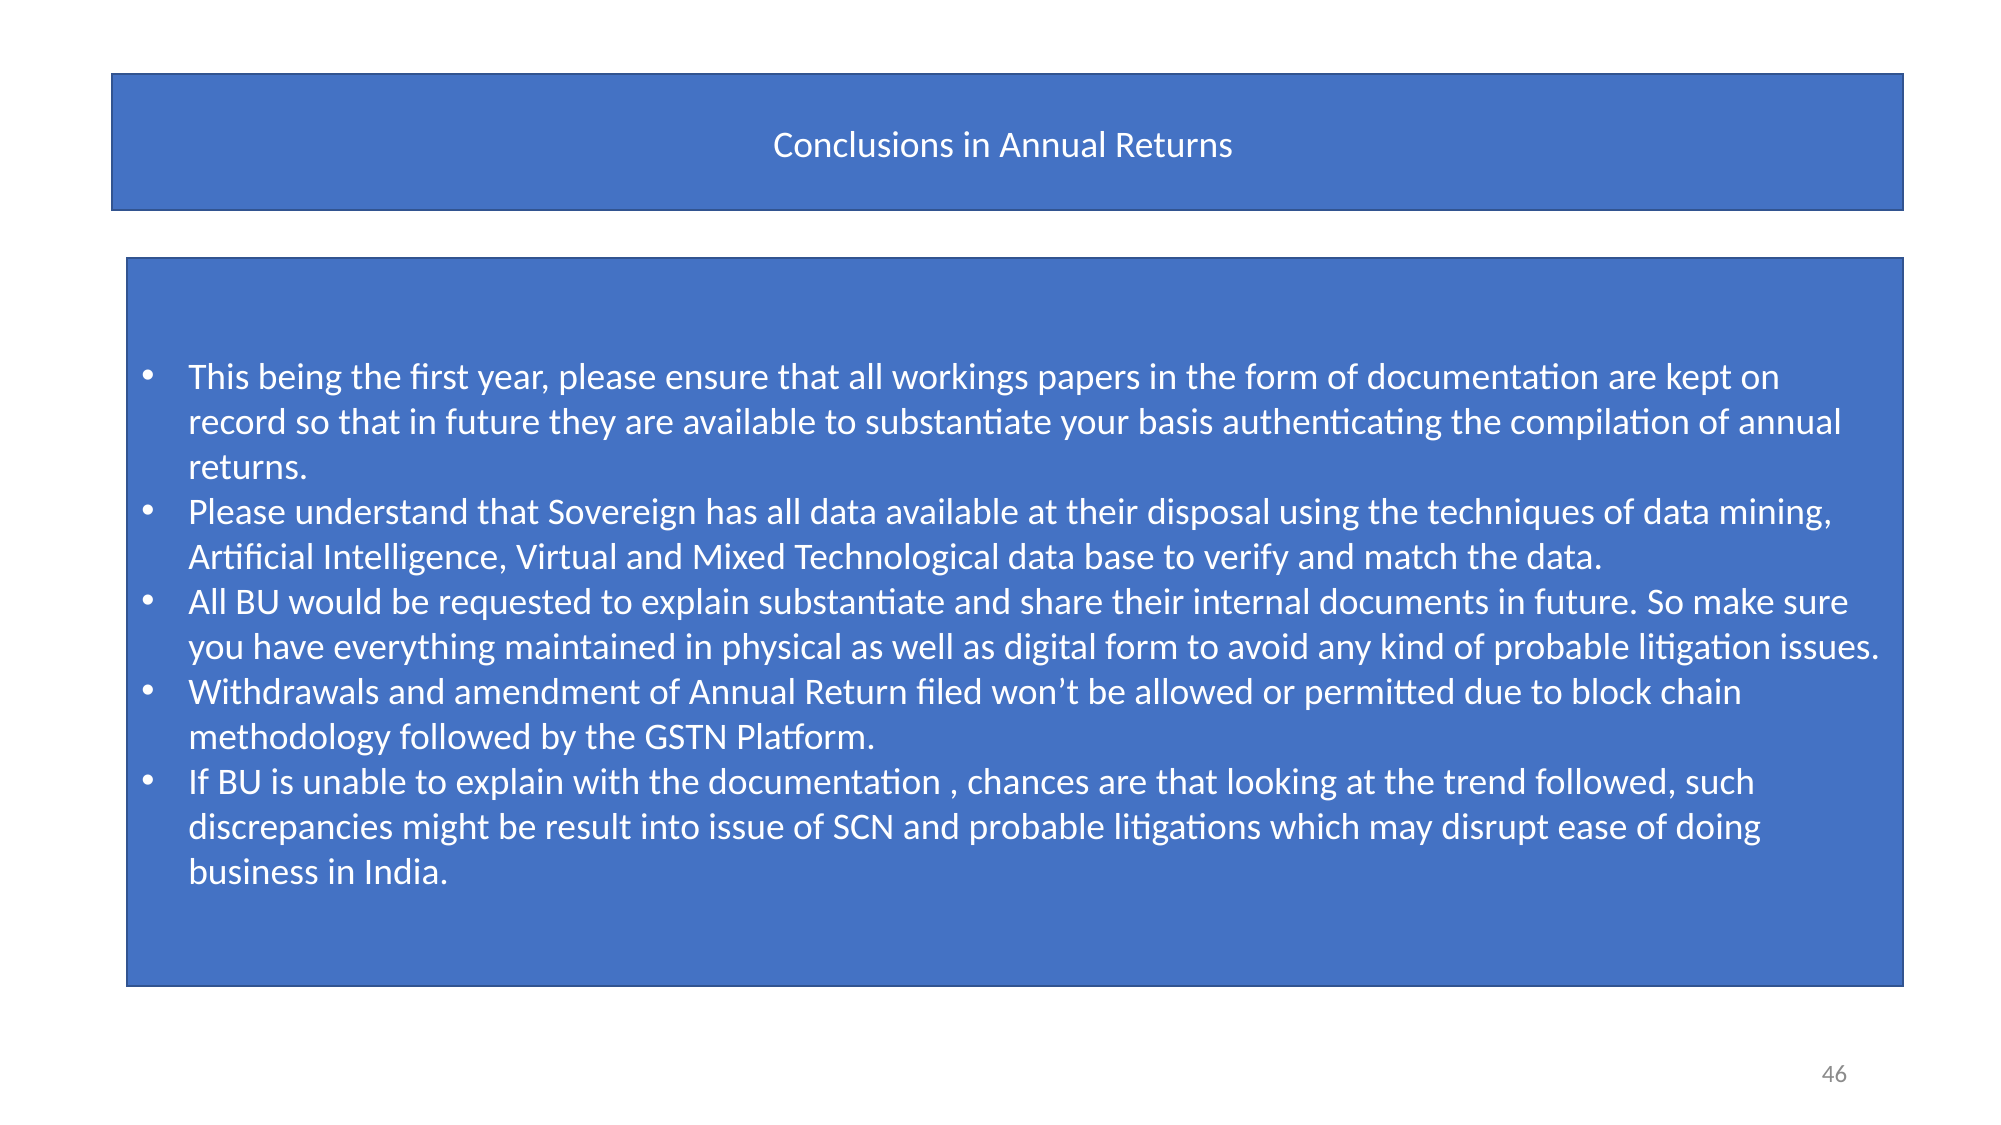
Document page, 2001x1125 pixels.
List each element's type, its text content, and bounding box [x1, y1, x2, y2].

text_box Conclusions in Annual Returns [111, 73, 1904, 211]
slide_number 46 [1412, 1042, 1863, 1103]
text_box This being the first year, please ensure that all workings papers in the form of documentation are kept on record so that in future they are available to substantiate your basis authenticating the compilation of annual returns. Please understand that Sovereign has all data available at their disposal using the techniques of data mining, Artificial Intelligence, Virtual and Mixed Technological data base to verify and match the data. All BU would be requested to explain substantiate and share their internal documents in future. So make sure you have everything maintained in physical as well as digital form to avoid any kind of probable litigation issues. Withdrawals and amendment of Annual Return filed won’t be allowed or permitted due to block chain methodology followed by the GSTN Platform. If BU is unable to explain with the documentation , chances are that looking at the trend followed, such discrepancies might be result into issue of SCN and probable litigations which may disrupt ease of doing business in India. [126, 257, 1904, 987]
